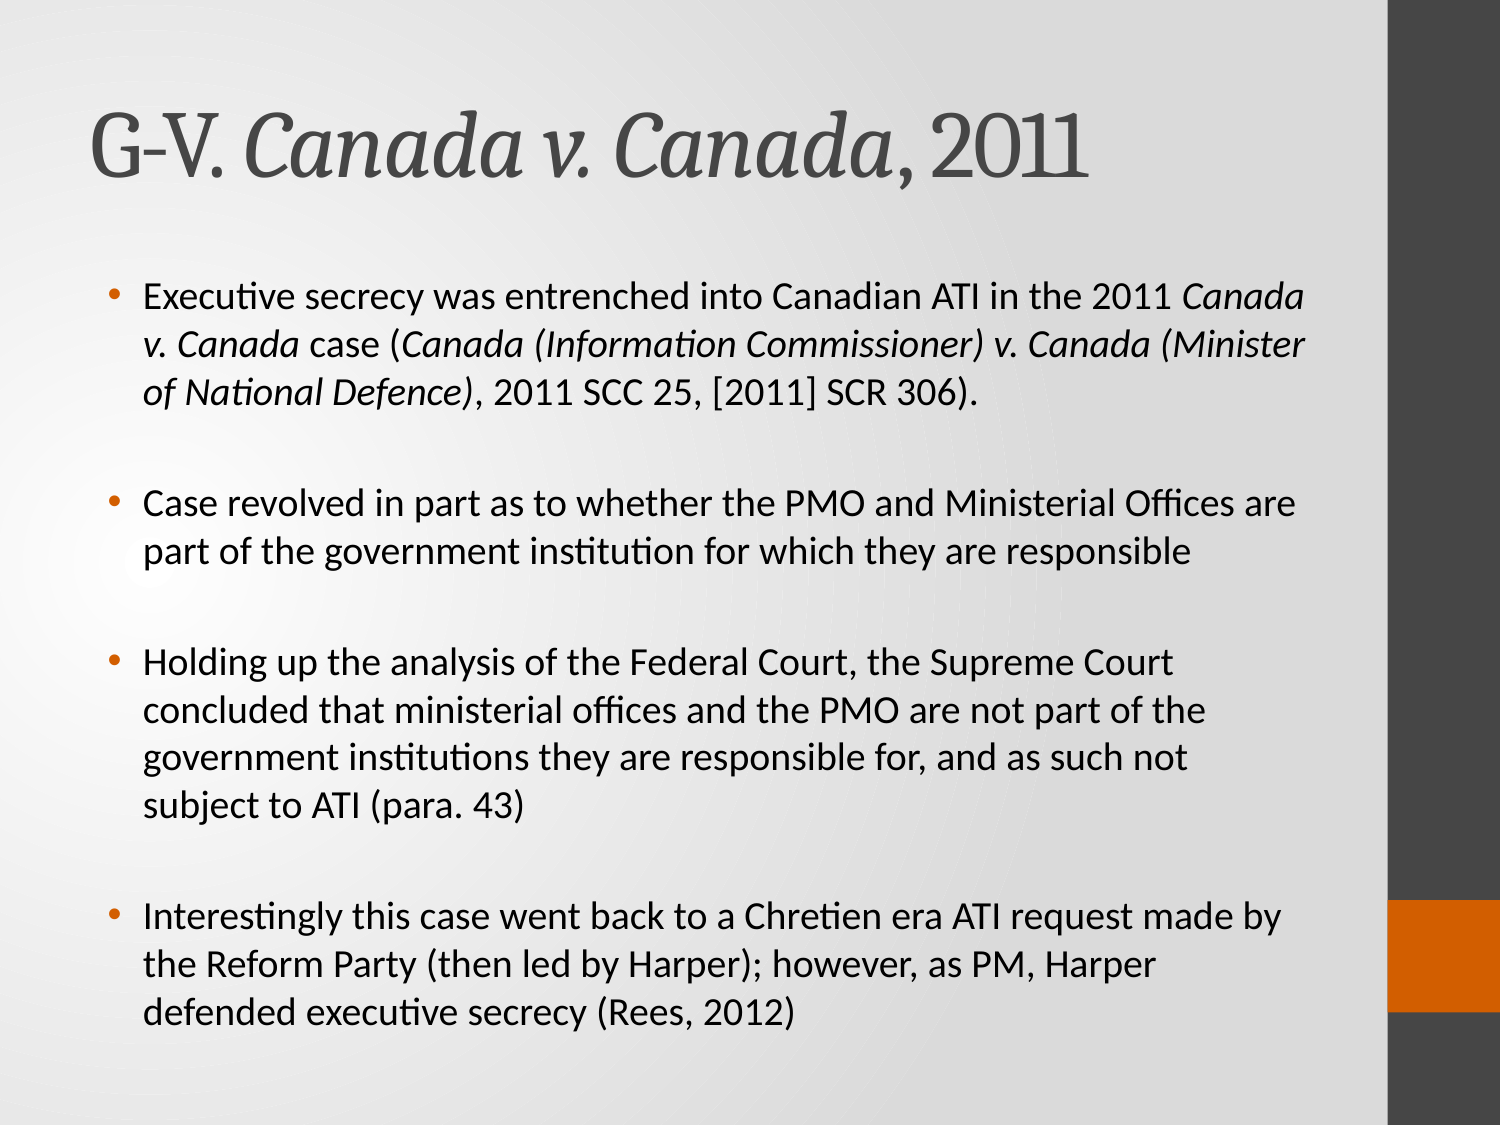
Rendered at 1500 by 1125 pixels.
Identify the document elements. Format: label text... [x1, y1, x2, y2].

list Executive secrecy was entrenched into Canadian ATI in the 2011 Canada v. Canada case (Canada (Information Commissioner) v. Canada (Minister of National Defence), 2011 SCC 25, [2011] SCR 306). Case revolved in part as to whether the PMO and Ministerial Offices are part of the government institution for which they are responsible Holding up the analysis of the Federal Court, the Supreme Court concluded that ministerial offices and the PMO are not part of the government institutions they are responsible for, and as such not subject to ATI (para. 43) Interestingly this case went back to a Chretien era ATI request made by the Reform Party (then led by Harper); however, as PM, Harper defended executive secrecy (Rees, 2012) [75, 262, 1325, 1050]
title G-V. Canada v. Canada, 2011 [75, 45, 1325, 233]
